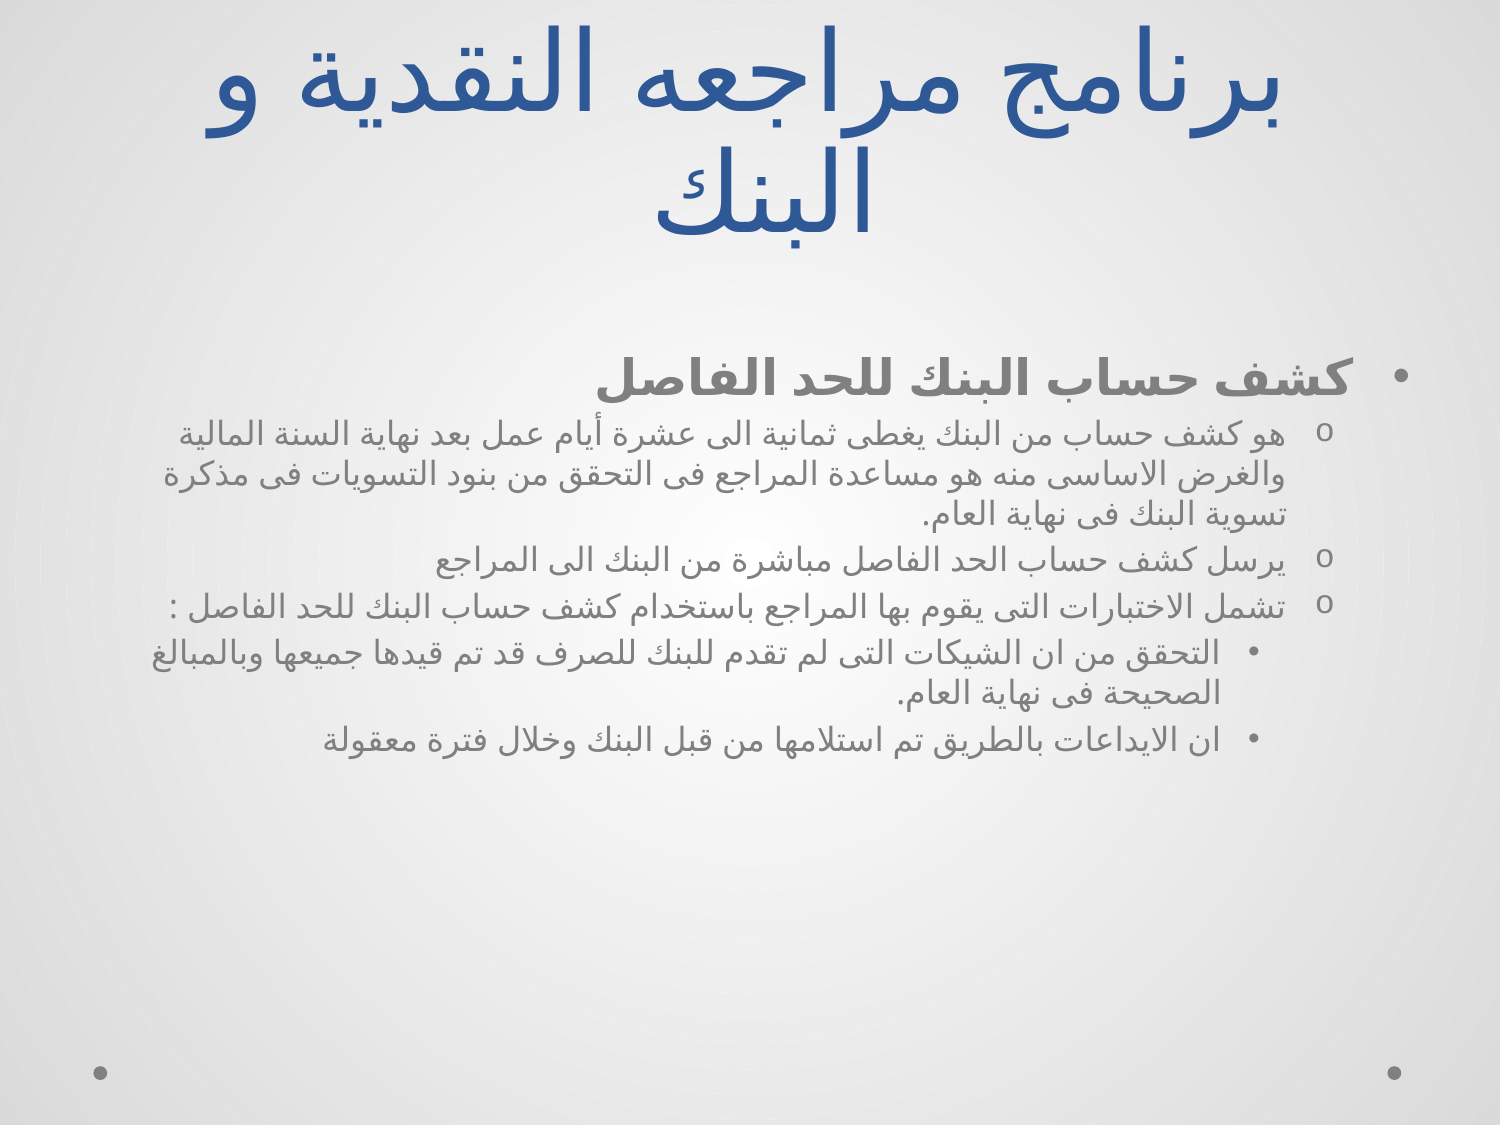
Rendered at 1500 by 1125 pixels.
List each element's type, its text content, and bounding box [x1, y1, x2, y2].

list كشف حساب البنك للحد الفاصل هو كشف حساب من البنك يغطى ثمانية الى عشرة أيام عمل بعد نهاية السنة المالية والغرض الاساسى منه هو مساعدة المراجع فى التحقق من بنود التسويات فى مذكرة تسوية البنك فى نهاية العام. يرسل كشف حساب الحد الفاصل مباشرة من البنك الى المراجع تشمل الاختبارات التى يقوم بها المراجع باستخدام كشف حساب البنك للحد الفاصل : التحقق من ان الشيكات التى لم تقدم للبنك للصرف قد تم قيدها جميعها وبالمبالغ الصحيحة فى نهاية العام. ان الايداعات بالطريق تم استلامها من قبل البنك وخلال فترة معقولة [75, 338, 1425, 1005]
title برنامج مراجعه النقدية و البنك [75, 0, 1425, 263]
